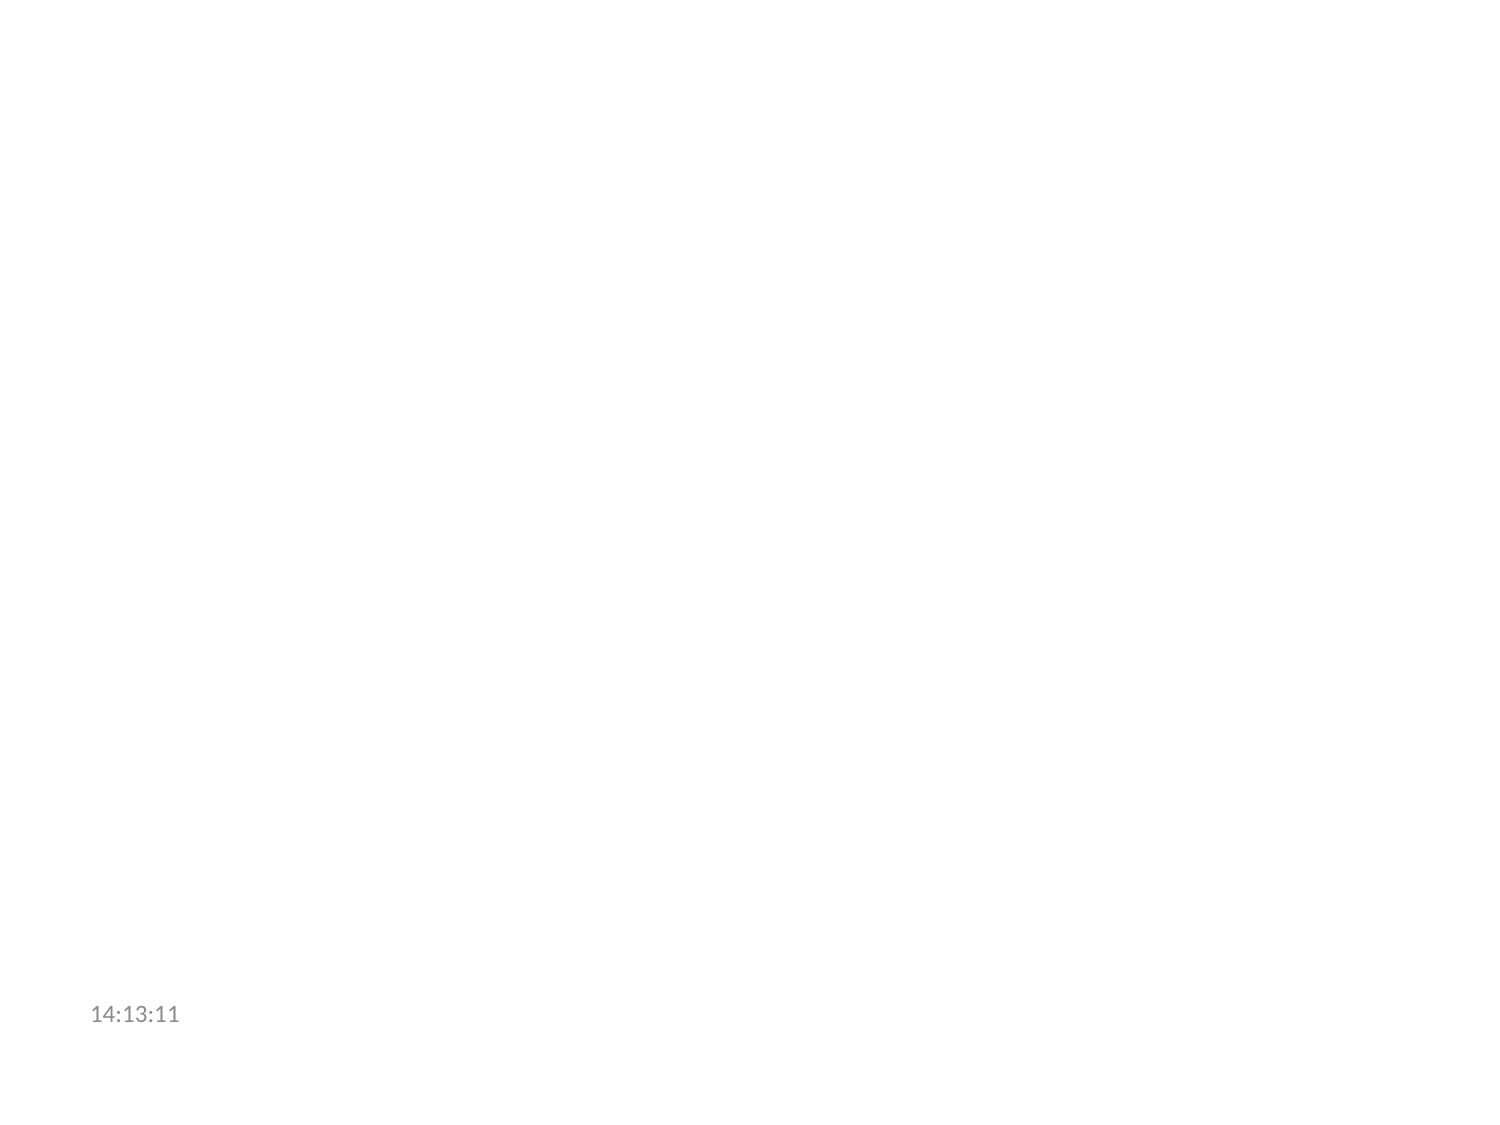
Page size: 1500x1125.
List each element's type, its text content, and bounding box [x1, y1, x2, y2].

text_box 15:35:09 [75, 982, 425, 1043]
